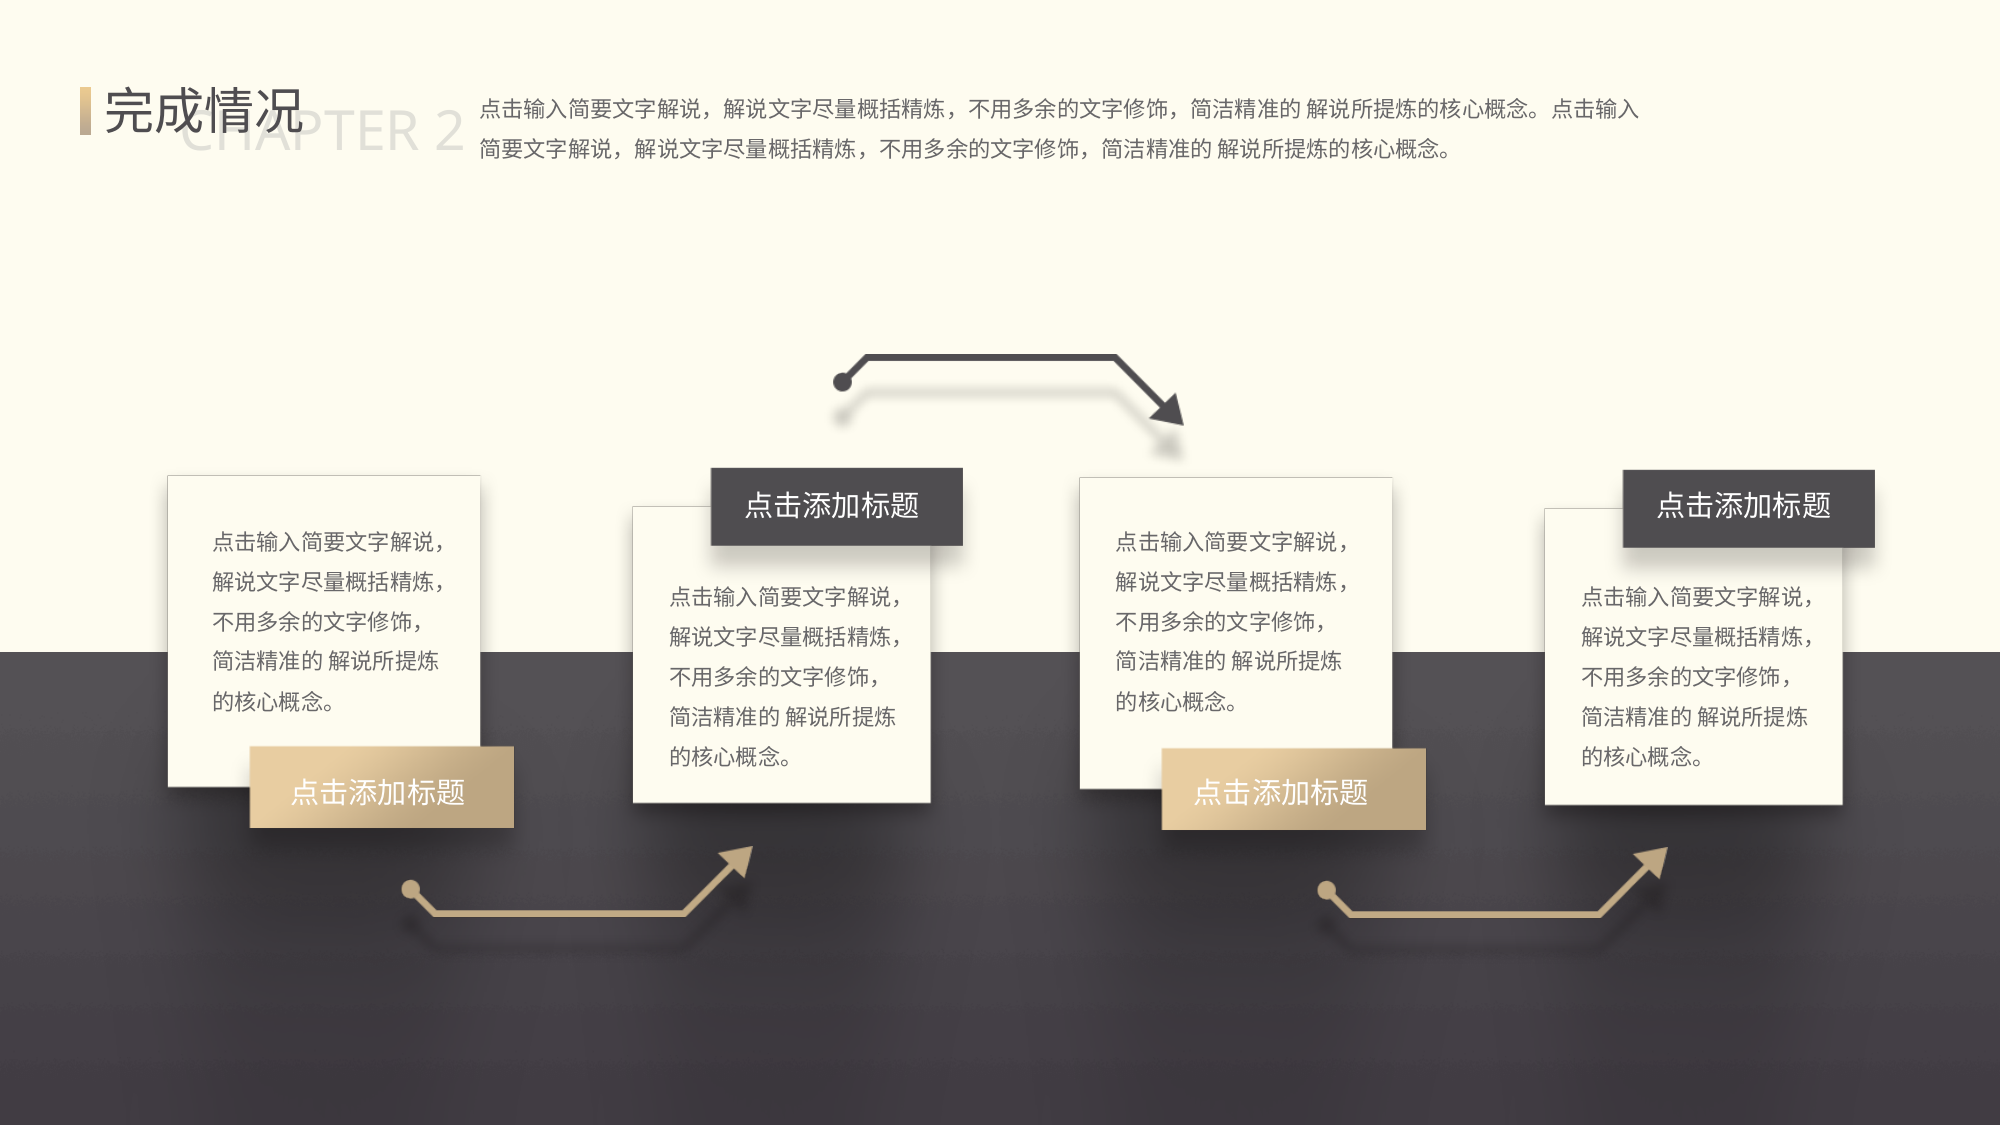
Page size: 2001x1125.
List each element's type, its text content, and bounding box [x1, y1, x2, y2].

picture [0, 353, 2000, 1125]
text_box CHAPTER 2 [164, 87, 464, 170]
picture [80, 87, 91, 136]
text_box 完成情况 [89, 72, 320, 147]
text_box 点击输入简要文字解说，解说文字尽量概括精炼，不用多余的文字修饰，简洁精准的 解说所提炼的核心概念。点击输入简要文字解说，解说文字尽量概括精炼，不用多余的文字修饰，简洁精准的 解说所提炼的核心概念。 [464, 74, 1662, 209]
